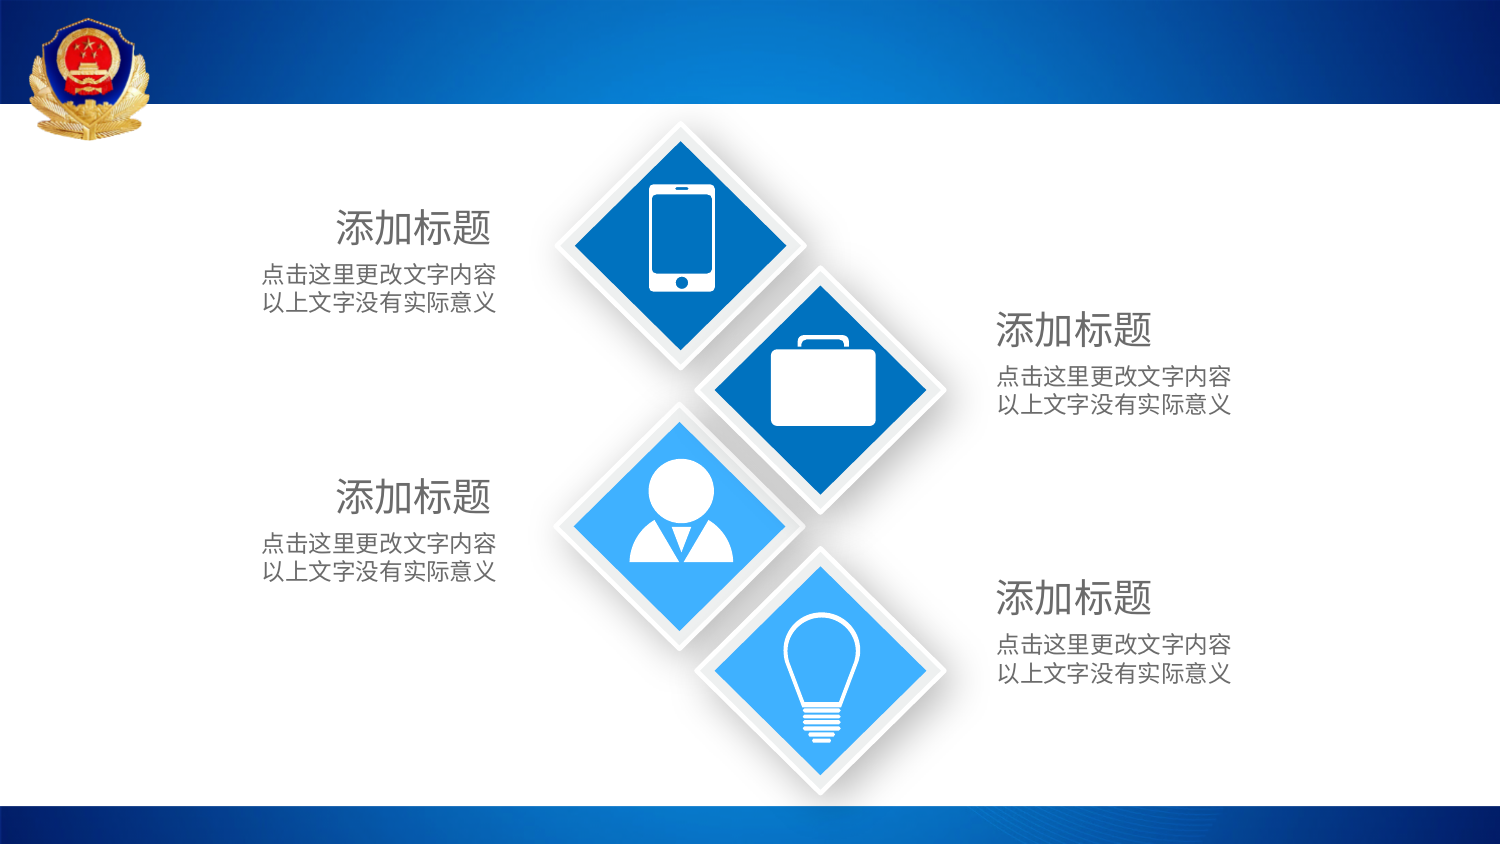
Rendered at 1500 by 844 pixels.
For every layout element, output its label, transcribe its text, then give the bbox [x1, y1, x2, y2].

picture [0, 807, 1500, 844]
text_box 添加标题 [984, 299, 1164, 354]
text_box 添加标题 [323, 466, 504, 521]
text_box 添加标题 [323, 197, 504, 252]
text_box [556, 123, 805, 369]
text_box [555, 403, 804, 649]
text_box 点击这里更改文字内容 以上文字没有实际意义 [238, 521, 520, 593]
text_box 点击这里更改文字内容 以上文字没有实际意义 [981, 354, 1263, 426]
text_box 点击这里更改文字内容 以上文字没有实际意义 [238, 252, 520, 324]
text_box 添加标题 [984, 568, 1164, 622]
picture [0, 0, 1500, 141]
text_box 点击这里更改文字内容 以上文字没有实际意义 [981, 622, 1263, 695]
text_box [696, 267, 945, 513]
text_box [696, 548, 945, 794]
